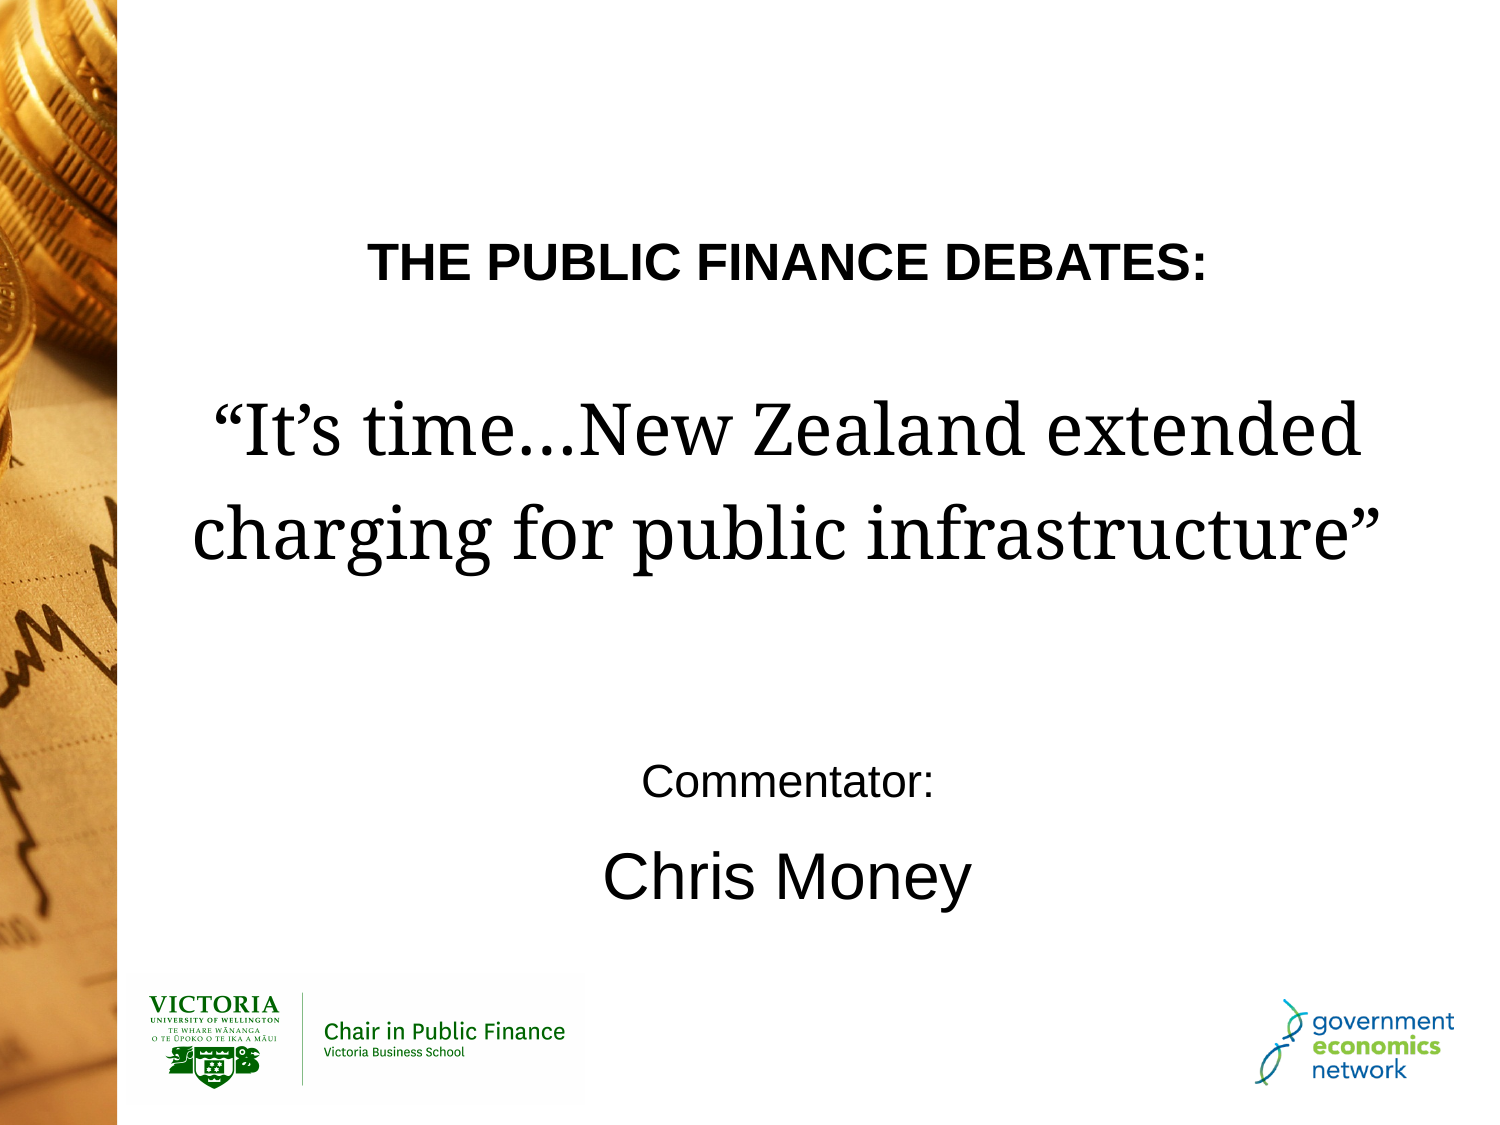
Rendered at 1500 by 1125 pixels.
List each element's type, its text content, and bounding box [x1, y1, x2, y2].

picture [126, 973, 585, 1106]
picture [1240, 999, 1455, 1090]
picture [0, 0, 118, 1125]
text_box THE PUBLIC FINANCE DEBATES: “It’s time…New Zealand extended charging for public infrastructure” Commentator: Chris Money [126, 101, 1450, 941]
